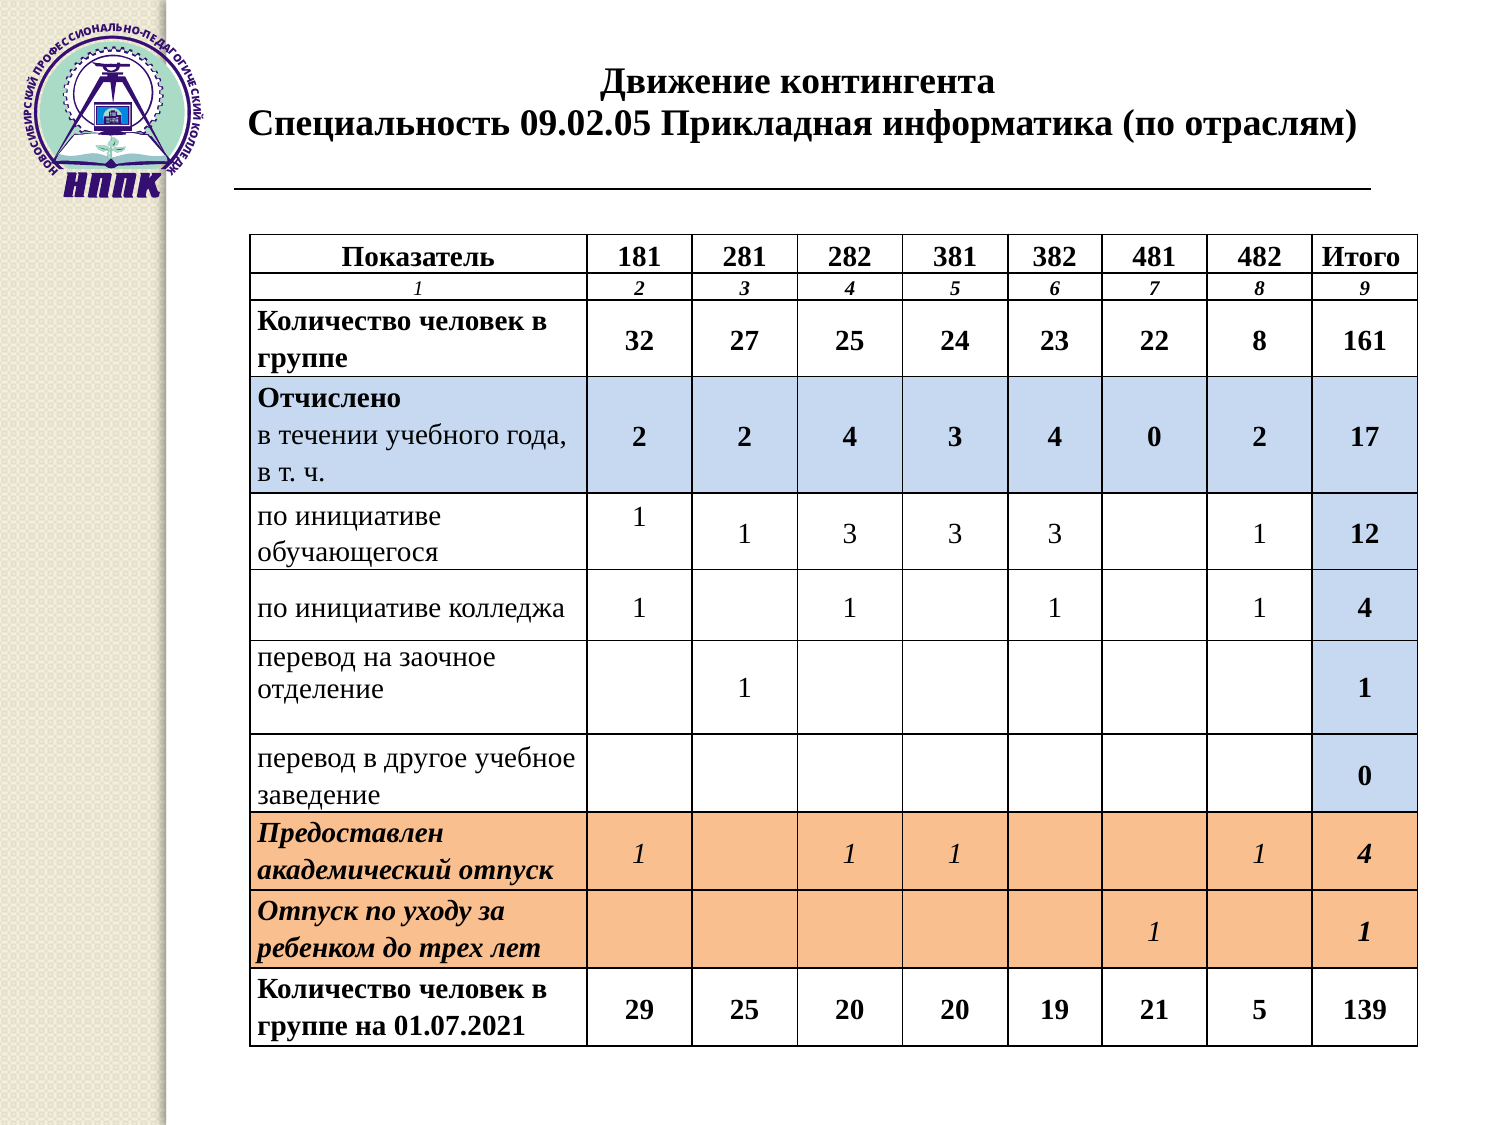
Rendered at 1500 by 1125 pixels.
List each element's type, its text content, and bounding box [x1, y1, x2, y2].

table_cell по инициативе колледжа [251, 570, 586, 640]
table_cell 0 [1313, 735, 1417, 811]
table_cell 8 [1208, 274, 1311, 299]
table_header 481 [1103, 235, 1206, 272]
table_cell 29 [588, 969, 691, 1045]
table_cell [1009, 813, 1101, 889]
table_cell 2 [693, 377, 797, 492]
table_cell 1 [588, 570, 691, 640]
table_cell 2 [588, 377, 691, 492]
table_header Движение контингента Специальность 09.02.05 Прикладная информатика (по отраслям) [234, 59, 1371, 188]
table_cell 4 [798, 274, 902, 299]
table_cell 3 [693, 274, 797, 299]
table_cell 0 [1103, 377, 1206, 492]
table_cell [693, 891, 797, 967]
table_cell 1 [1103, 891, 1206, 967]
table_cell [1103, 641, 1206, 733]
table_cell 1 [798, 813, 902, 889]
table_header 281 [693, 235, 797, 272]
table_cell 32 [588, 301, 691, 376]
table_cell [1208, 641, 1311, 733]
table_cell 1 [903, 813, 1007, 889]
table_header 382 [1009, 235, 1101, 272]
table_cell Отчислено в течении учебного года, в т. ч. [251, 377, 586, 492]
table_cell [903, 891, 1007, 967]
table_cell 3 [798, 494, 902, 569]
table_cell 3 [1009, 494, 1101, 569]
table_cell 20 [903, 969, 1007, 1045]
table_cell 4 [1313, 570, 1417, 640]
table_cell [588, 891, 691, 967]
table_header Итого [1313, 235, 1417, 272]
table_cell 1 [1313, 641, 1417, 733]
table_cell [693, 813, 797, 889]
table_cell [798, 891, 902, 967]
table_cell 23 [1009, 301, 1101, 376]
table_cell 2 [1208, 377, 1311, 492]
table_cell 5 [903, 274, 1007, 299]
table_cell [1208, 735, 1311, 811]
table_cell [693, 570, 797, 640]
table_cell 4 [1009, 377, 1101, 492]
table_cell 1 [588, 813, 691, 889]
table_cell 12 [1313, 494, 1417, 569]
table_cell 139 [1313, 969, 1417, 1045]
table_cell Количество человек в группе на 01.07.2021 [251, 969, 586, 1045]
table_cell 1 [1313, 891, 1417, 967]
table_cell 8 [1208, 301, 1311, 376]
table_cell [903, 735, 1007, 811]
table_cell перевод в другое учебное заведение [251, 735, 586, 811]
table_cell 1 [693, 494, 797, 569]
table_cell 3 [903, 377, 1007, 492]
table_header 482 [1208, 235, 1311, 272]
table_cell 1 [1009, 570, 1101, 640]
table_cell 161 [1313, 301, 1417, 376]
table_cell 3 [903, 494, 1007, 569]
table_cell [588, 735, 691, 811]
table_cell [903, 641, 1007, 733]
table_cell 1 [251, 274, 586, 299]
table_cell [798, 641, 902, 733]
table_header 181 [588, 235, 691, 272]
table_cell 6 [1009, 274, 1101, 299]
table_cell 9 [1313, 274, 1417, 299]
table_cell 4 [1313, 813, 1417, 889]
table_header 381 [903, 235, 1007, 272]
table_cell [693, 735, 797, 811]
table_cell 7 [1103, 274, 1206, 299]
table_cell [798, 735, 902, 811]
table_header 282 [798, 235, 902, 272]
table_cell 4 [798, 377, 902, 492]
table_cell 25 [798, 301, 902, 376]
table_cell 27 [693, 301, 797, 376]
table_cell [1103, 813, 1206, 889]
table_cell [1009, 735, 1101, 811]
table_cell по инициативе обучающегося [251, 494, 586, 569]
table_cell 5 [1208, 969, 1311, 1045]
table_cell Количество человек в группе [251, 301, 586, 376]
table_cell [1009, 641, 1101, 733]
table_cell 1 [693, 641, 797, 733]
table_cell 2 [588, 274, 691, 299]
table_cell 24 [903, 301, 1007, 376]
table_cell 25 [693, 969, 797, 1045]
table_cell [1208, 891, 1311, 967]
table_cell 1 [1208, 570, 1311, 640]
table_cell 1 [798, 570, 902, 640]
table_cell 21 [1103, 969, 1206, 1045]
table_cell [1103, 494, 1206, 569]
table_cell Отпуск по уходу за ребенком до трех лет [251, 891, 586, 967]
table_cell [588, 641, 691, 733]
table_cell 1 [1208, 494, 1311, 569]
table_cell 1 [1208, 813, 1311, 889]
table_cell 19 [1009, 969, 1101, 1045]
table_cell перевод на заочное отделение [251, 641, 586, 733]
table_cell [1009, 891, 1101, 967]
table_cell [1103, 570, 1206, 640]
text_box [23, 23, 204, 199]
table_cell [1103, 735, 1206, 811]
table_cell 22 [1103, 301, 1206, 376]
table_cell 20 [798, 969, 902, 1045]
table_cell Предоставлен академический отпуск [251, 813, 586, 889]
table_cell 1 [588, 494, 691, 569]
table_header Показатель [251, 235, 586, 272]
table_cell 17 [1313, 377, 1417, 492]
table_cell [903, 570, 1007, 640]
